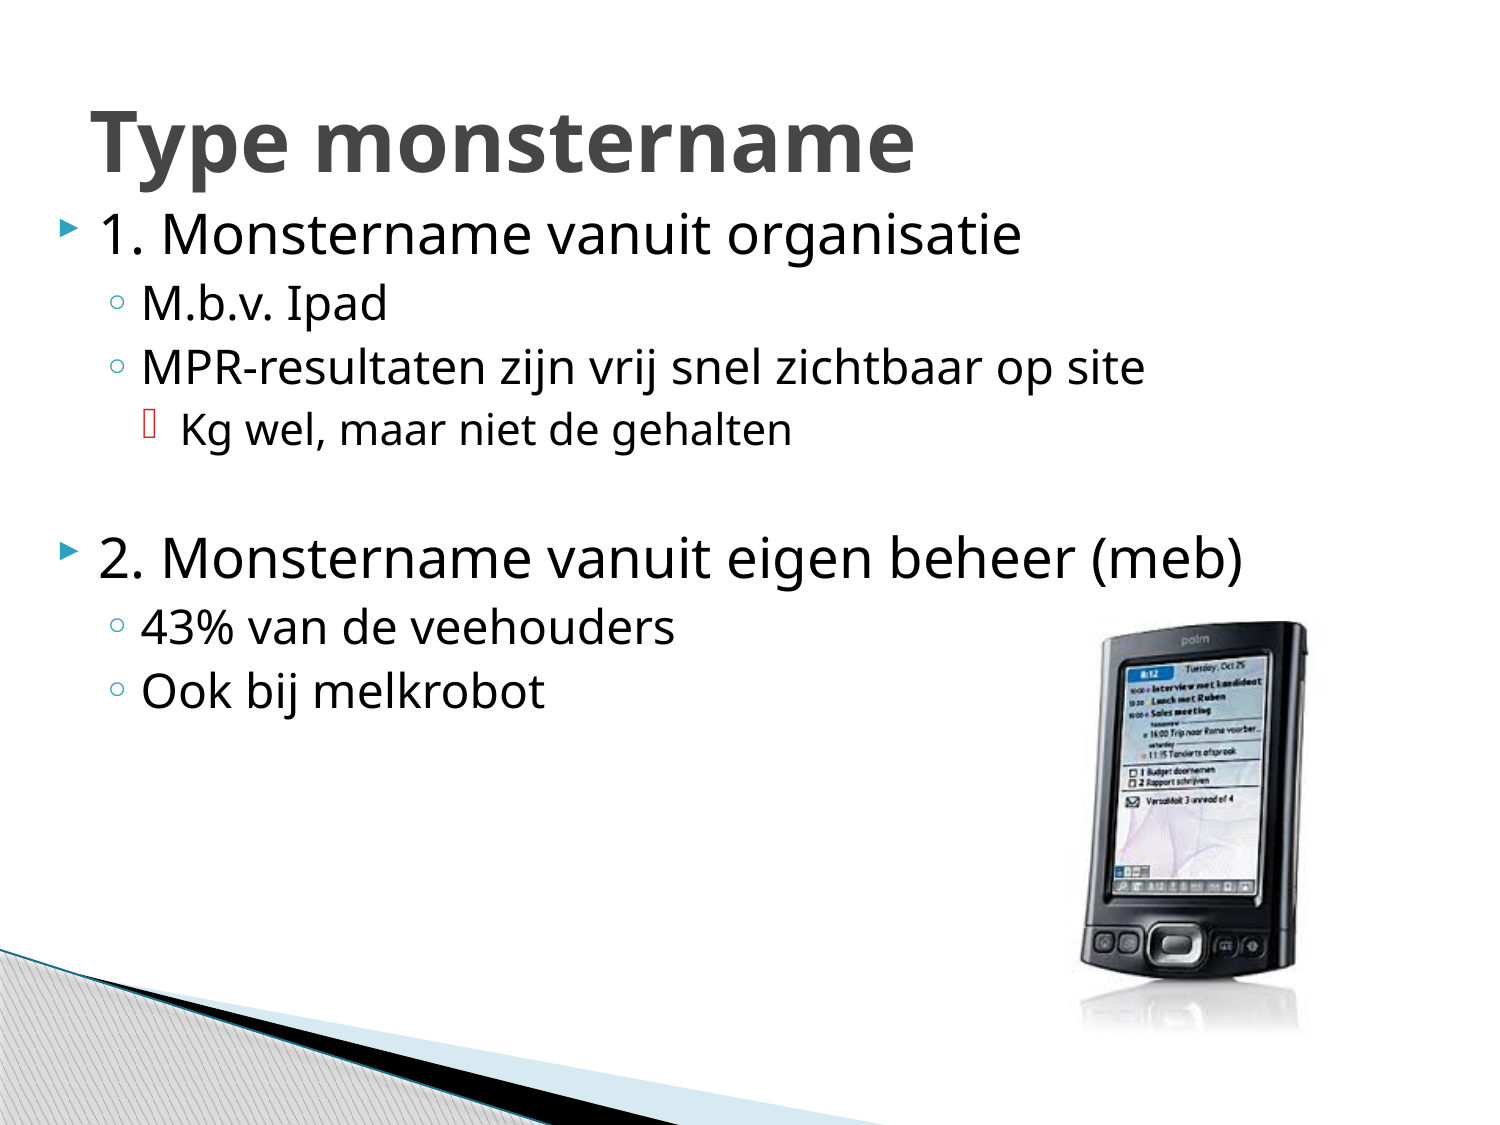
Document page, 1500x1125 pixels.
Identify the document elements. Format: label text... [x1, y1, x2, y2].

title Type monstername [75, 45, 442, 233]
list 1. Monstername vanuit organisatie M.b.v. Ipad MPR-resultaten zijn vrij snel zichtbaar op site Kg wel, maar niet de gehalten 2. Monstername vanuit eigen beheer (meb) 43% van de veehouders Ook bij melkrobot [23, 191, 1374, 934]
title Type monstername [834, 45, 1425, 233]
text_box [442, 0, 834, 233]
picture [1045, 621, 1343, 1038]
